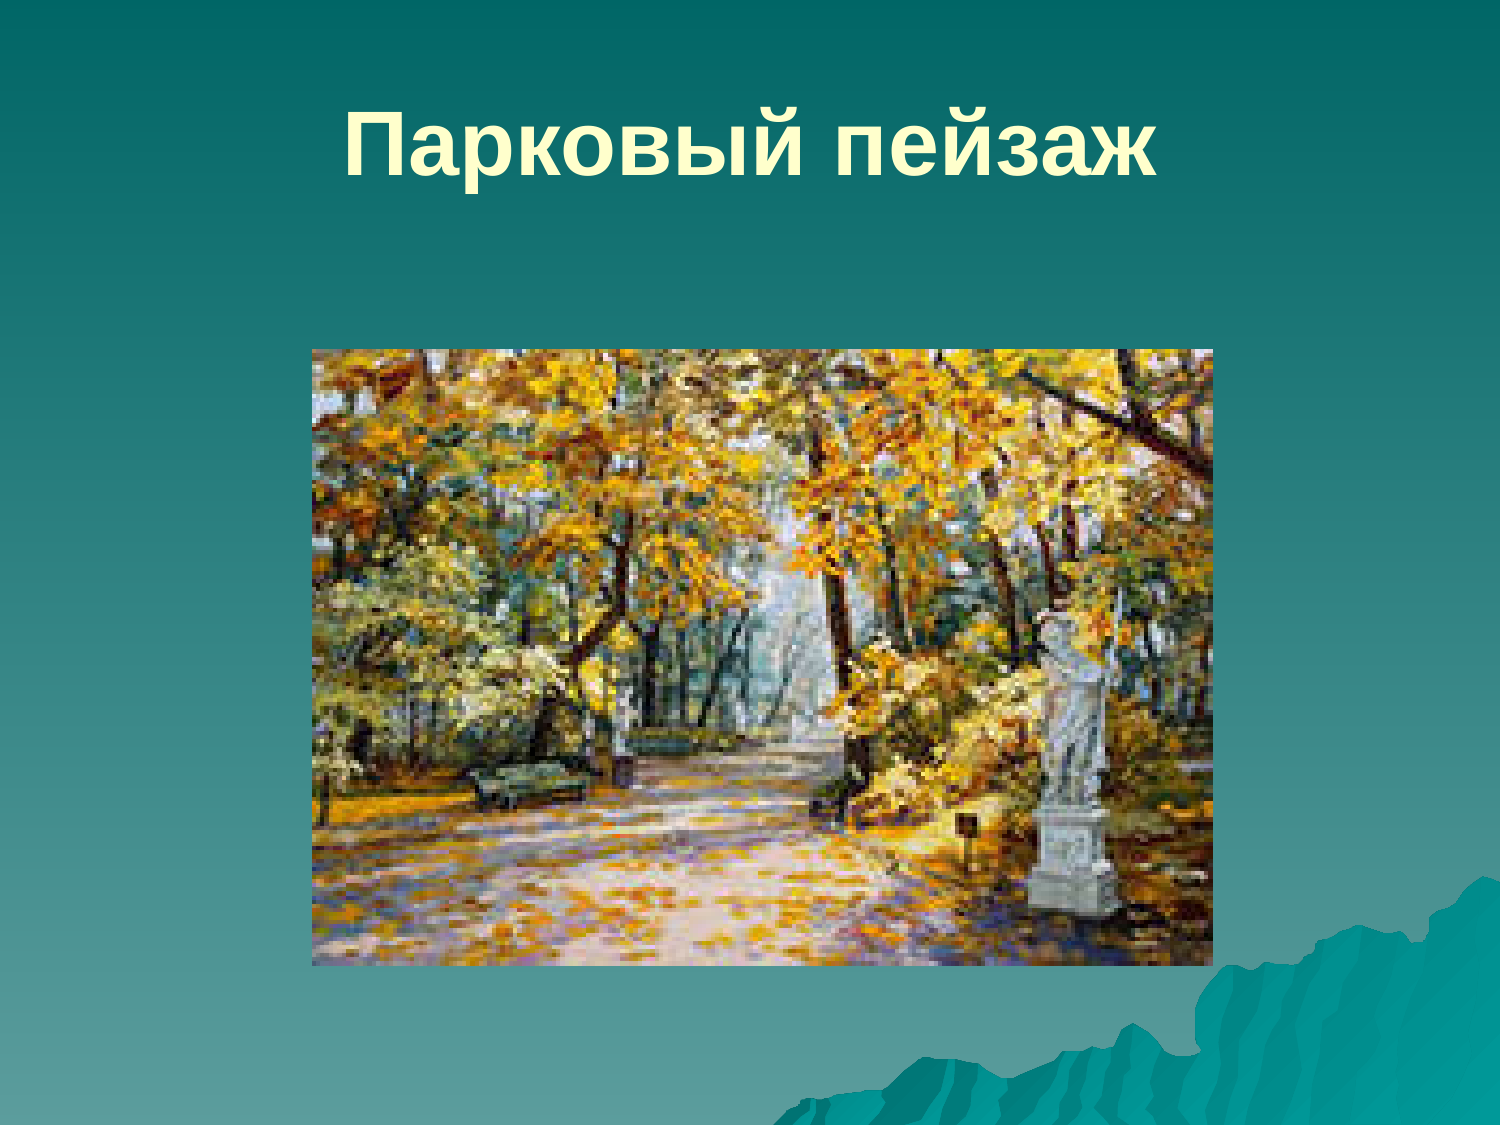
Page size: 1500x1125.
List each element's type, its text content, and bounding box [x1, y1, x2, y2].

picture [312, 349, 1213, 967]
title Парковый пейзаж [75, 45, 1425, 233]
